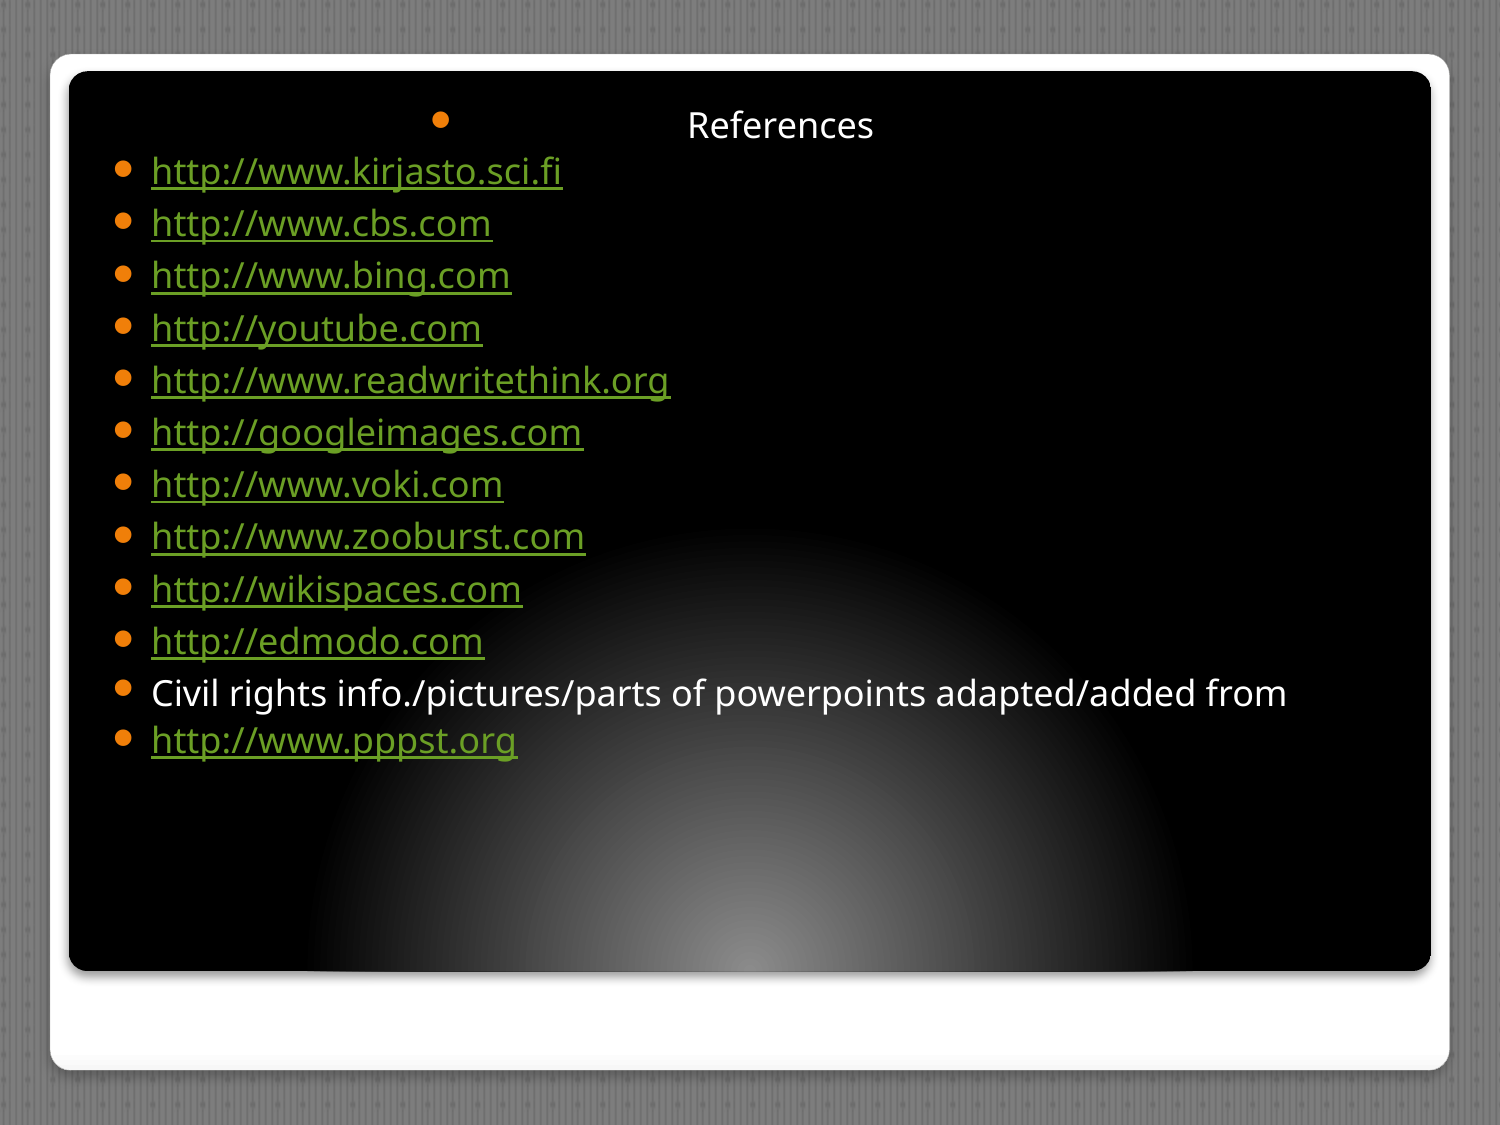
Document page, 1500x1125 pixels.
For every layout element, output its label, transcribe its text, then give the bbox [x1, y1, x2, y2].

list References http://www.kirjasto.sci.fi http://www.cbs.com http://www.bing.com http://youtube.com http://www.readwritethink.org http://googleimages.com http://www.voki.com http://www.zooburst.com http://wikispaces.com http://edmodo.com Civil rights info./pictures/parts of powerpoints adapted/added from http://www.pppst.org [82, 86, 1425, 774]
